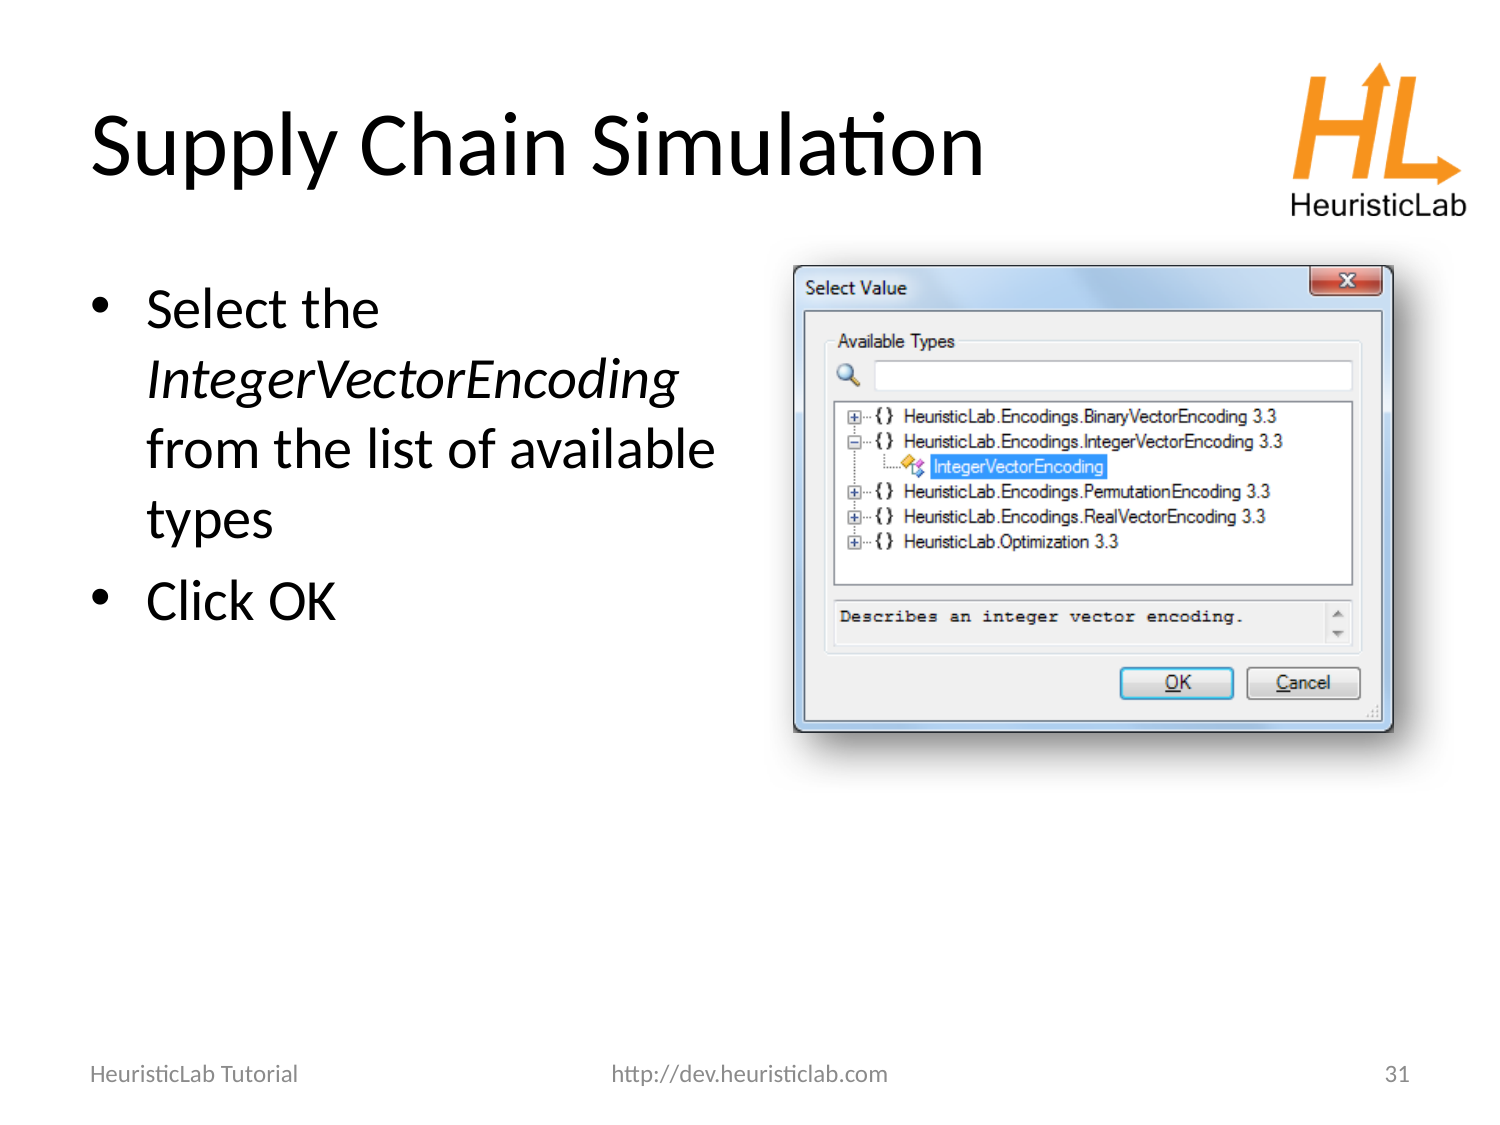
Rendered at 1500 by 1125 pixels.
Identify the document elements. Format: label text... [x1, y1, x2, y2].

list Select the IntegerVectorEncoding from the list of available types Click OK [75, 262, 738, 1005]
footer http://dev.heuristiclab.com [512, 1042, 988, 1103]
picture [1281, 27, 1474, 244]
title Supply Chain Simulation [75, 45, 1282, 233]
picture [793, 265, 1394, 733]
slide_number HeuristicLab Tutorial [75, 1042, 425, 1103]
slide_number 31 [1074, 1042, 1425, 1103]
